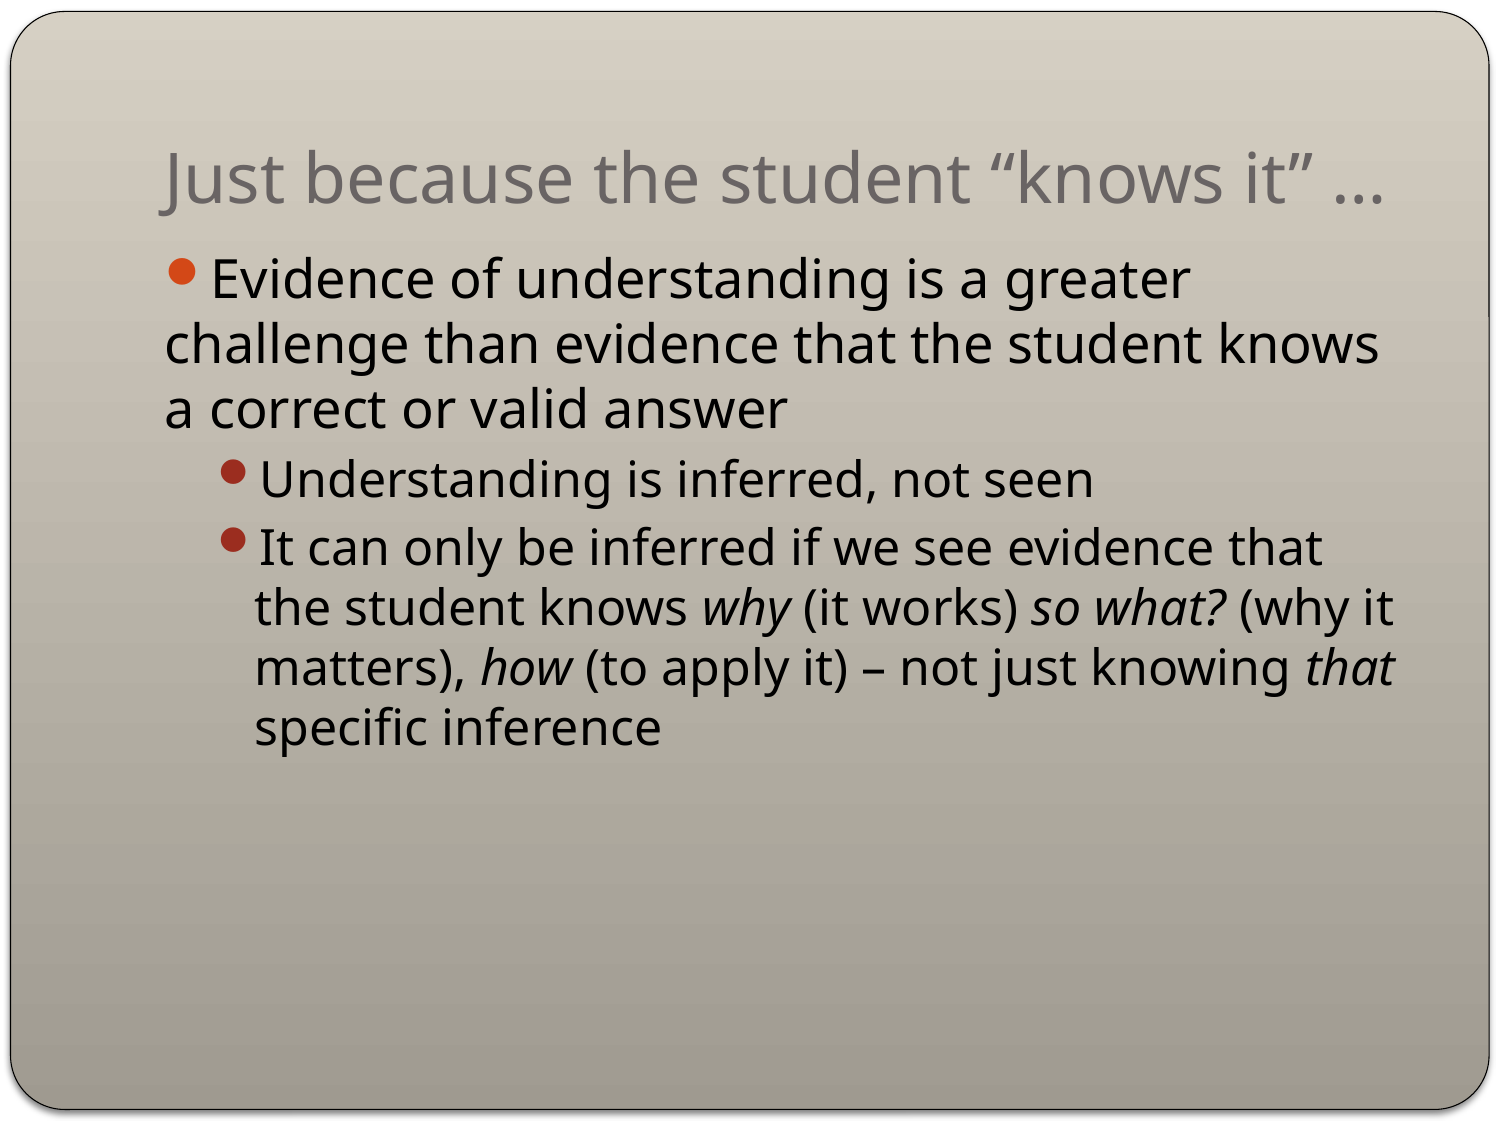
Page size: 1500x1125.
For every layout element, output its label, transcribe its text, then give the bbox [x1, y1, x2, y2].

title Just because the student “knows it” … [150, 45, 1425, 233]
list Evidence of understanding is a greater challenge than evidence that the student knows a correct or valid answer Understanding is inferred, not seen It can only be inferred if we see evidence that the student knows why (it works) so what? (why it matters), how (to apply it) – not just knowing that specific inference [150, 237, 1425, 988]
